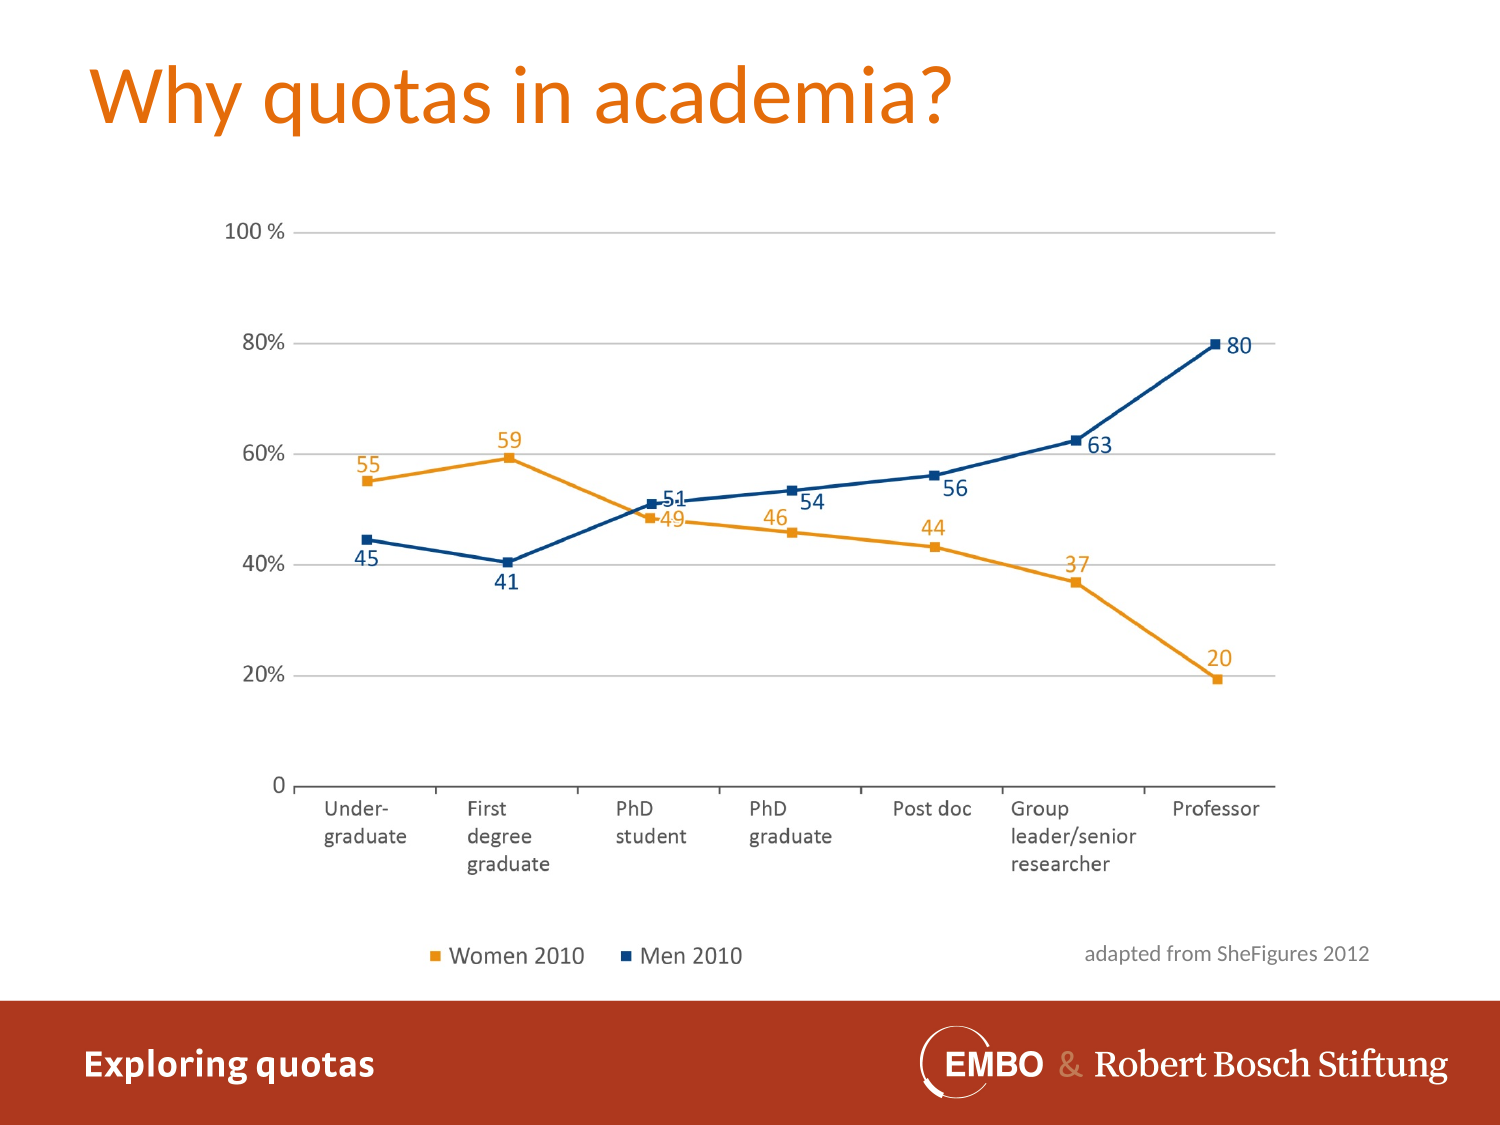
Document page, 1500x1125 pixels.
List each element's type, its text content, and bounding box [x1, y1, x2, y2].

text_box Why quotas in academia? [74, 0, 1425, 184]
title [75, 184, 1425, 233]
picture [0, 0, 1500, 1125]
text_box adapted from SheFigures 2012 [1069, 931, 1454, 974]
